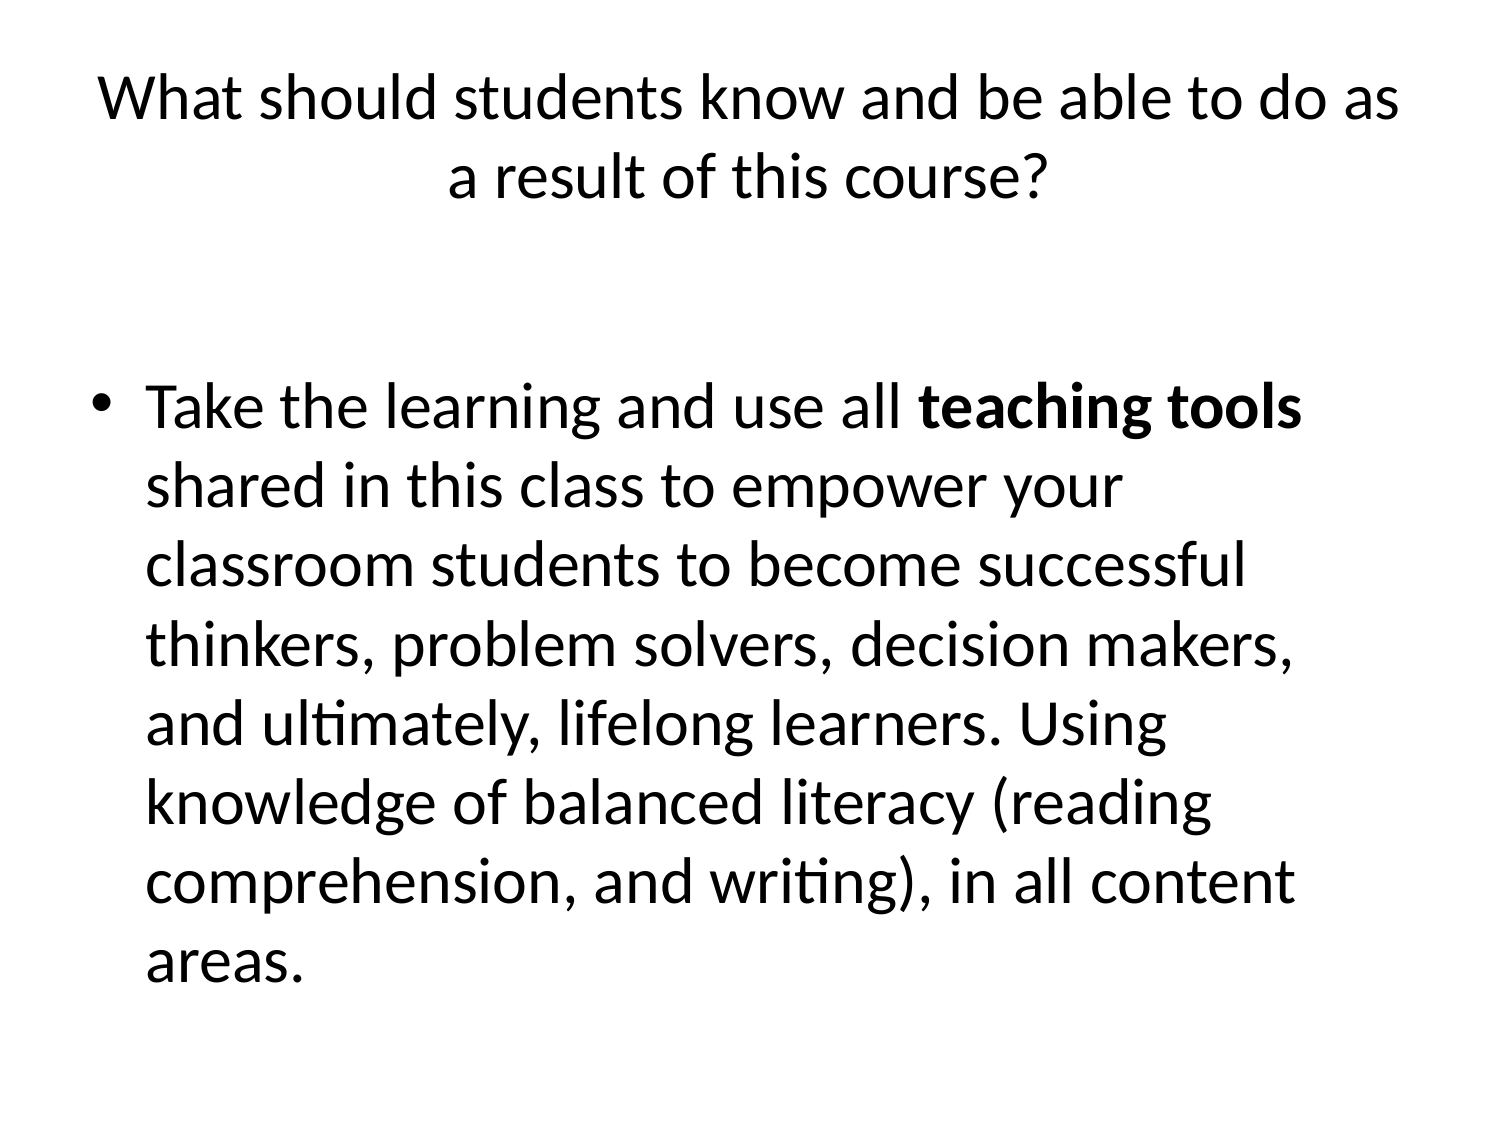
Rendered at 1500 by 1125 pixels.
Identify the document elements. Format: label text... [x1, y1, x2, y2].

list Take the learning and use all teaching tools shared in this class to empower your classroom students to become successful thinkers, problem solvers, decision makers, and ultimately, lifelong learners. Using knowledge of balanced literacy (reading comprehension, and writing), in all content areas. [75, 262, 1425, 1005]
title What should students know and be able to do as a result of this course? [75, 45, 1425, 262]
